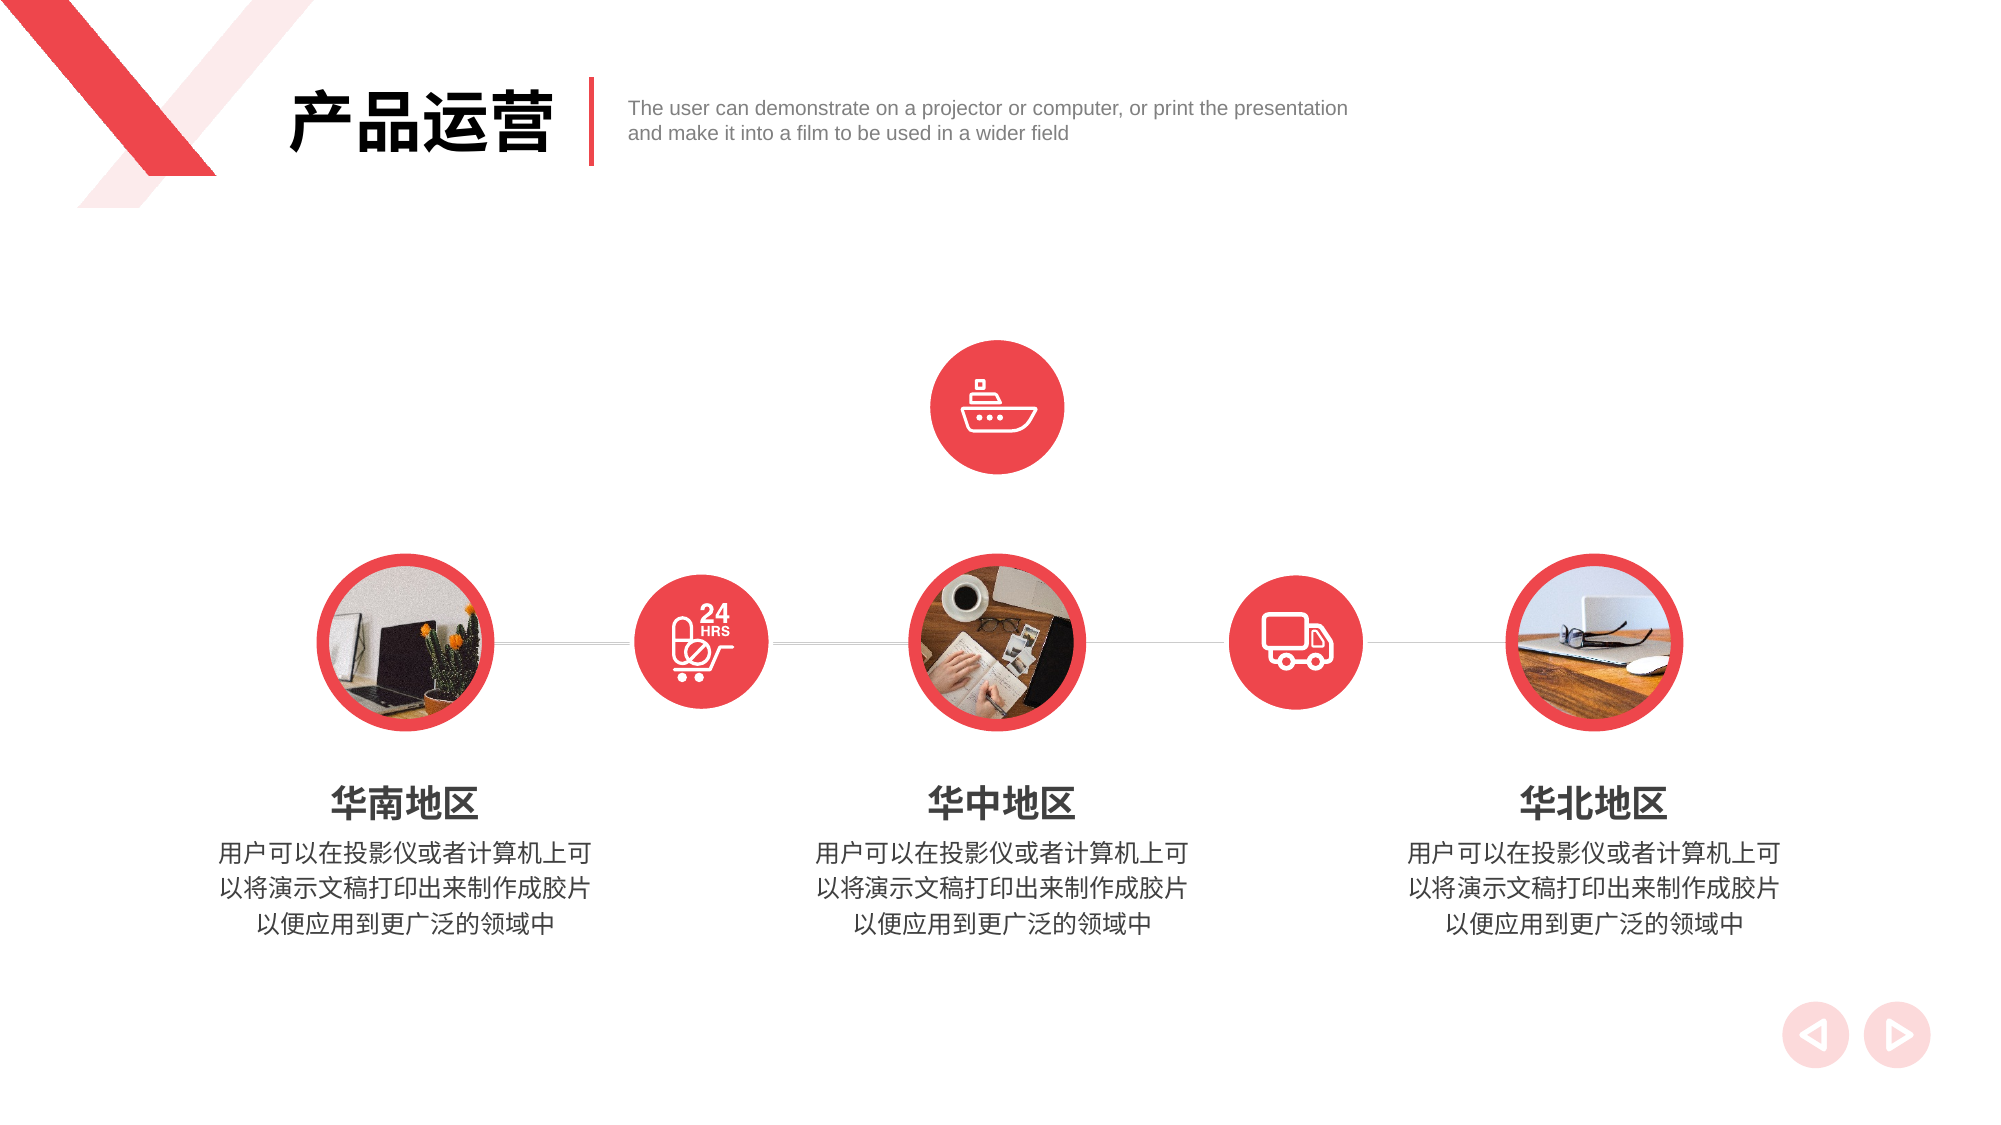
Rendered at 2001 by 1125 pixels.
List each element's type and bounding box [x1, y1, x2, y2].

text_box [790, 763, 1215, 948]
text_box [631, 572, 771, 642]
text_box [969, 392, 1002, 405]
text_box [632, 645, 771, 712]
picture [1511, 559, 1678, 726]
text_box [927, 337, 1067, 477]
text_box [701, 625, 710, 637]
text_box [715, 603, 730, 623]
text_box [1226, 645, 1366, 713]
text_box [1261, 612, 1334, 642]
text_box [960, 406, 1038, 433]
text_box [672, 645, 735, 683]
text_box [1261, 645, 1334, 671]
picture [322, 559, 489, 726]
picture [914, 559, 1080, 726]
text_box [0, 0, 1368, 209]
text_box [672, 616, 707, 642]
text_box [1382, 763, 1807, 948]
text_box [700, 603, 714, 623]
text_box [974, 379, 986, 390]
text_box [711, 625, 730, 637]
text_box [1226, 573, 1366, 642]
text_box [193, 763, 618, 948]
